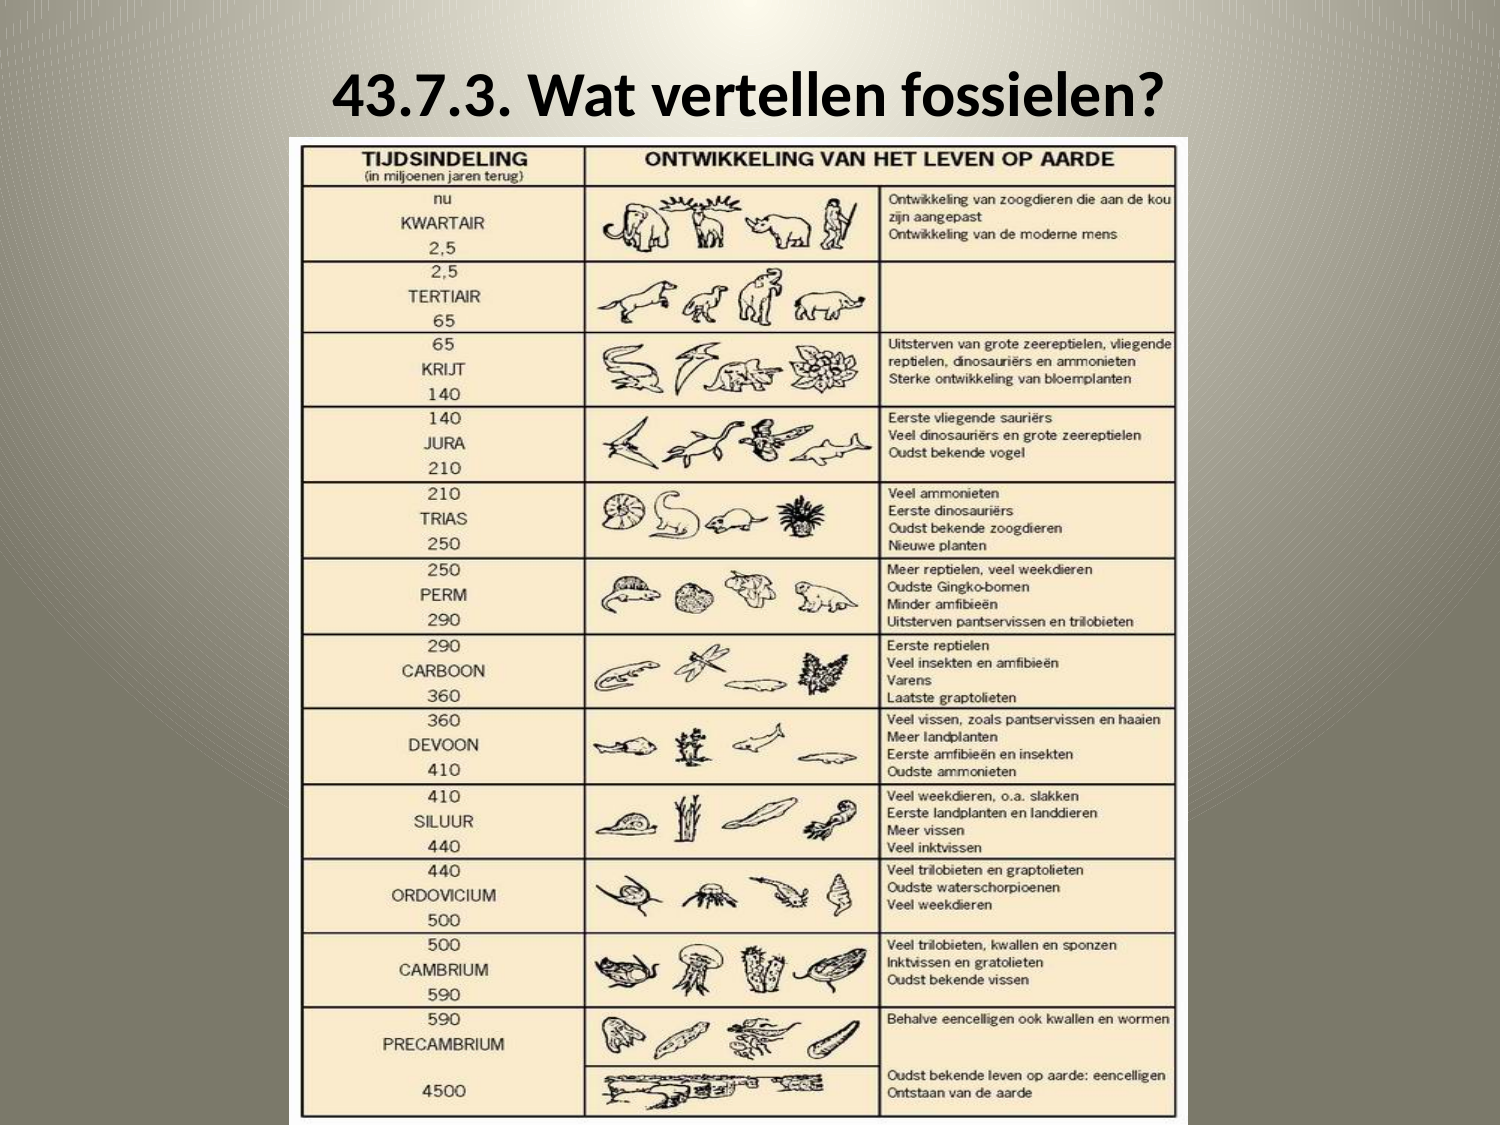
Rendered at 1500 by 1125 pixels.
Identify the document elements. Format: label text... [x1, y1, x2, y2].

title 43.7.3. Wat vertellen fossielen? [75, 45, 1425, 138]
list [288, 136, 1188, 1125]
